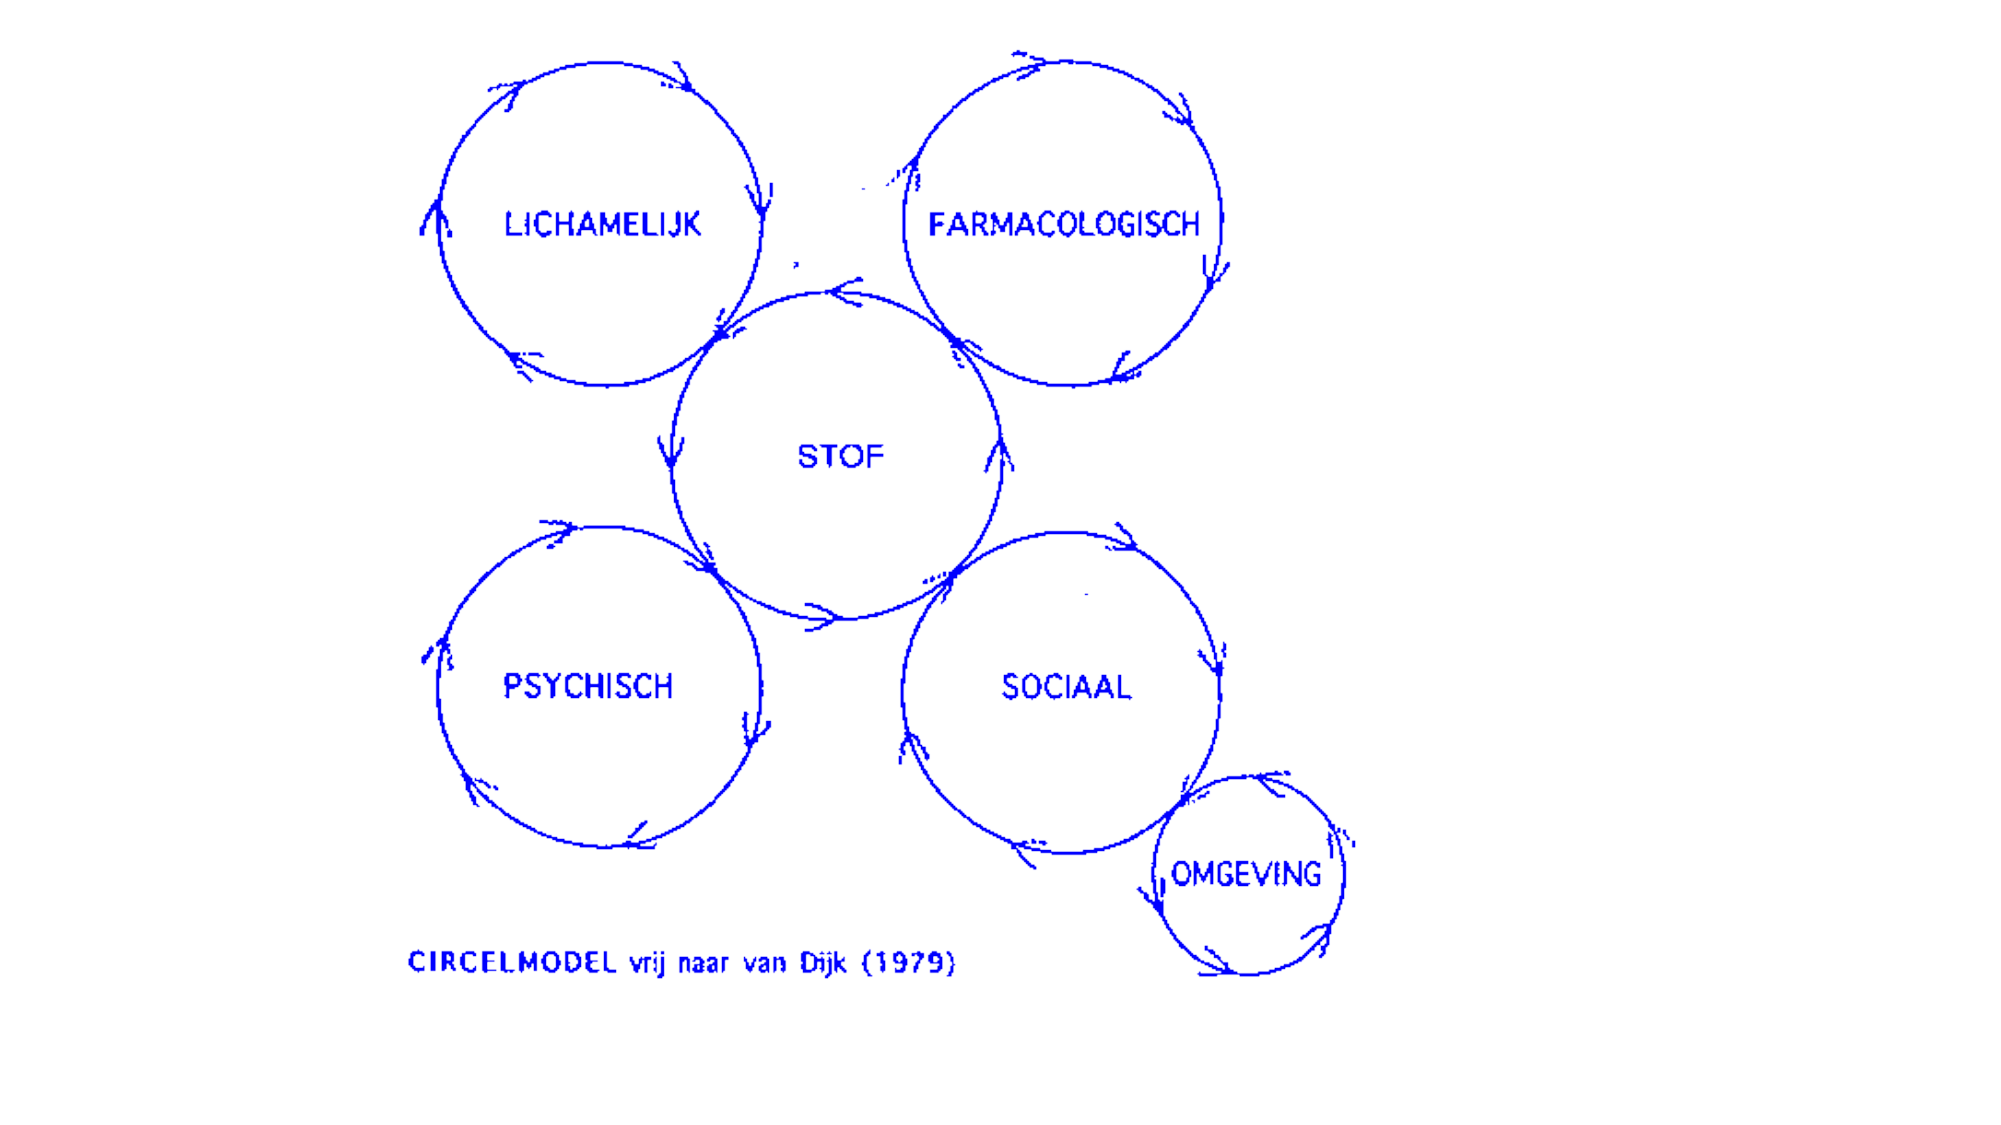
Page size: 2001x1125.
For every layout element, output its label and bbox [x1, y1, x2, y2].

list [357, 30, 1367, 1014]
